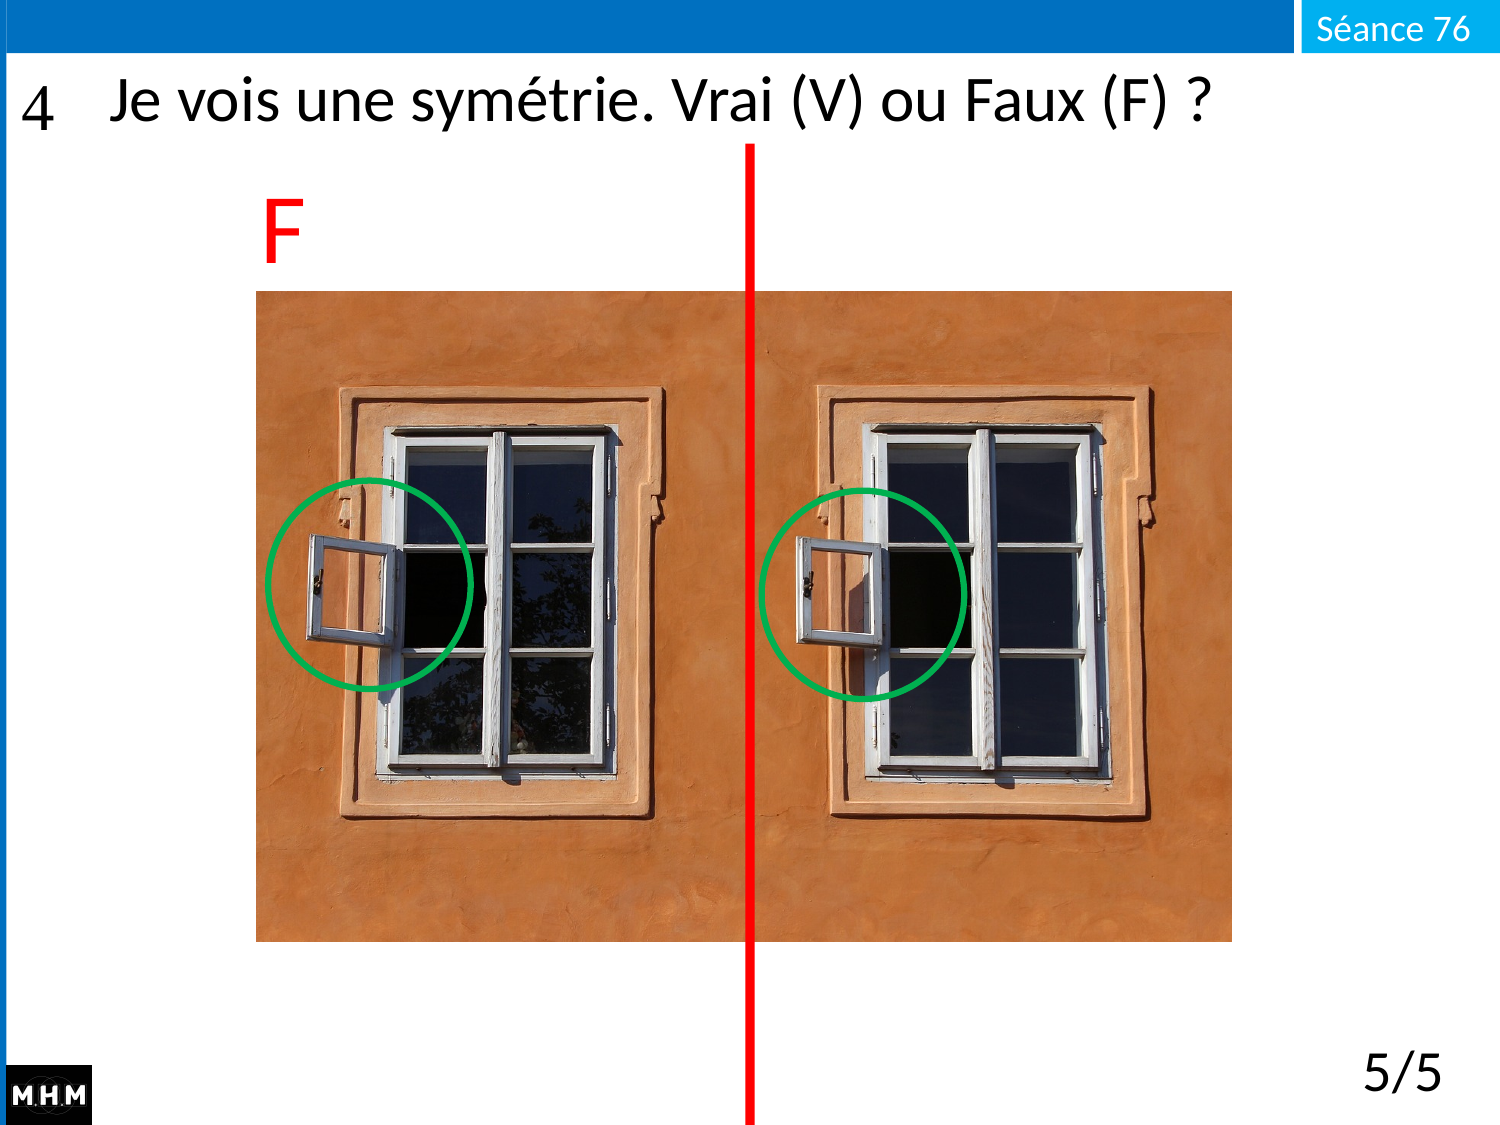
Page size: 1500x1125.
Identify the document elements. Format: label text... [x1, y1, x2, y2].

picture [256, 290, 749, 942]
text_box F [246, 155, 499, 291]
picture [751, 290, 1232, 942]
picture [6, 1065, 92, 1125]
text_box 5/5 [1319, 1026, 1488, 1111]
title Je vois une symétrie. Vrai (V) ou Faux (F) ? [94, 57, 1389, 144]
